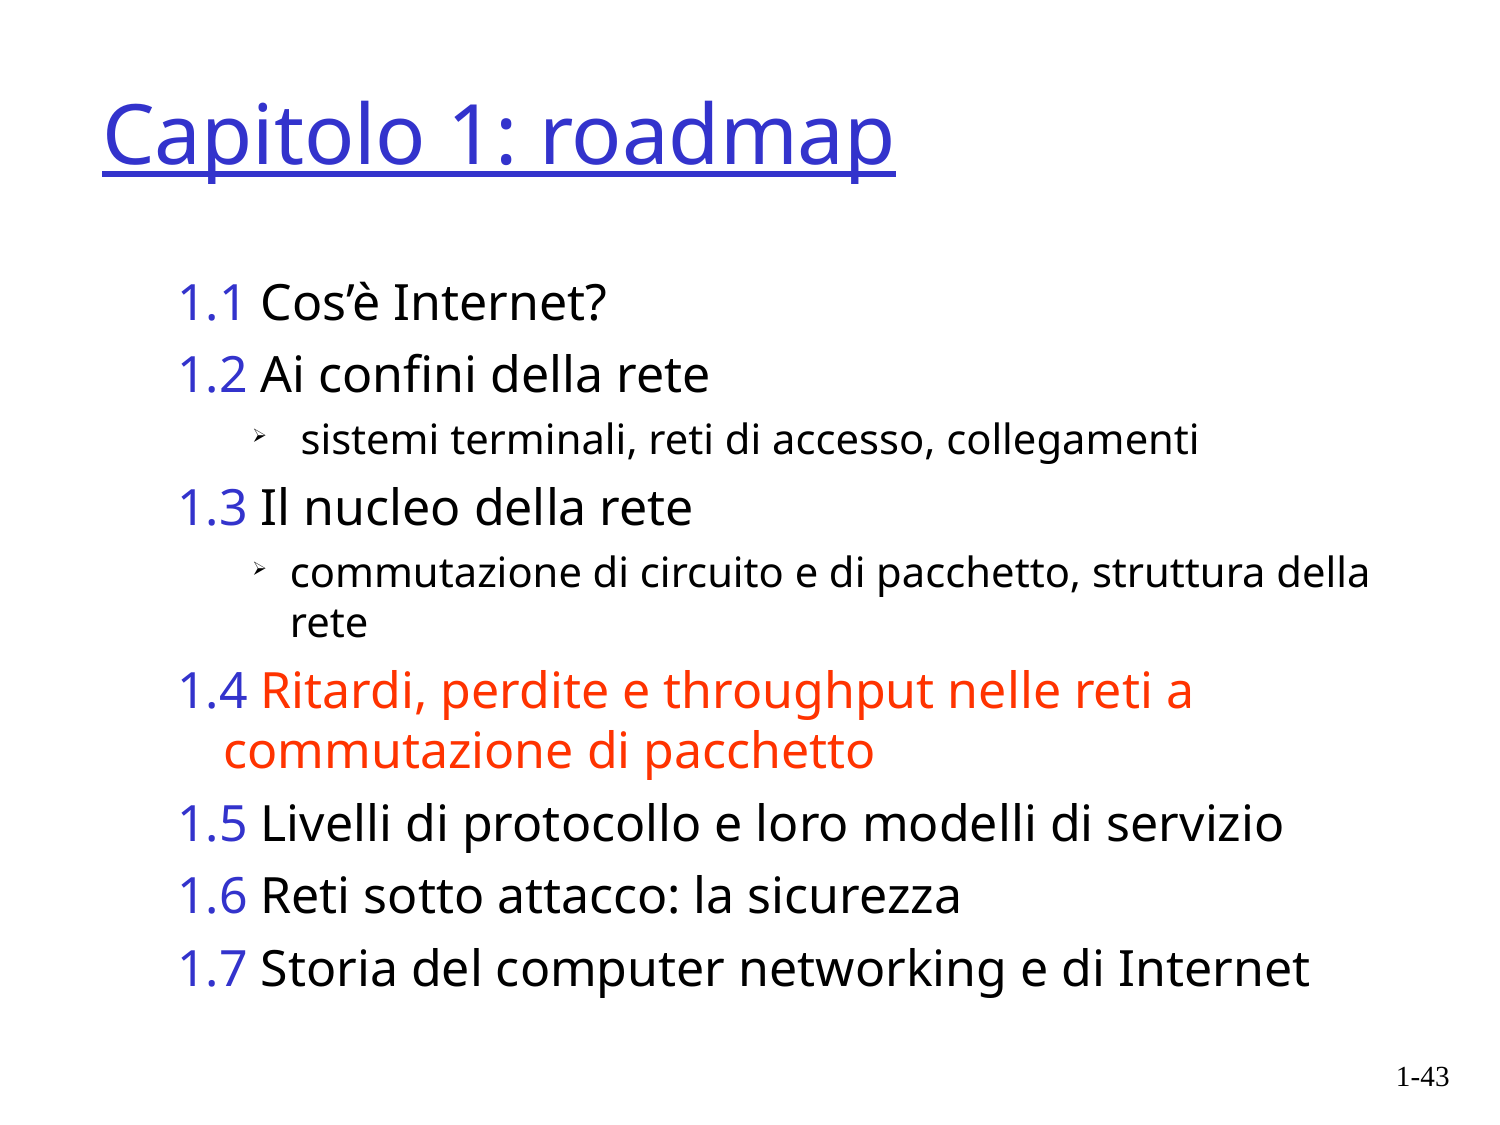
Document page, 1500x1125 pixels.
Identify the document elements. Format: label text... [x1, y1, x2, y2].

title Capitolo 1: roadmap [87, 37, 1363, 226]
slide_number 1-43 [1362, 1049, 1465, 1125]
list 1.1 Cos’è Internet? 1.2 Ai confini della rete sistemi terminali, reti di accesso, collegamenti 1.3 Il nucleo della rete commutazione di circuito e di pacchetto, struttura della rete 1.4 Ritardi, perdite e throughput nelle reti a commutazione di pacchetto 1.5 Livelli di protocollo e loro modelli di servizio 1.6 Reti sotto attacco: la sicurezza 1.7 Storia del computer networking e di Internet [87, 262, 1435, 1026]
